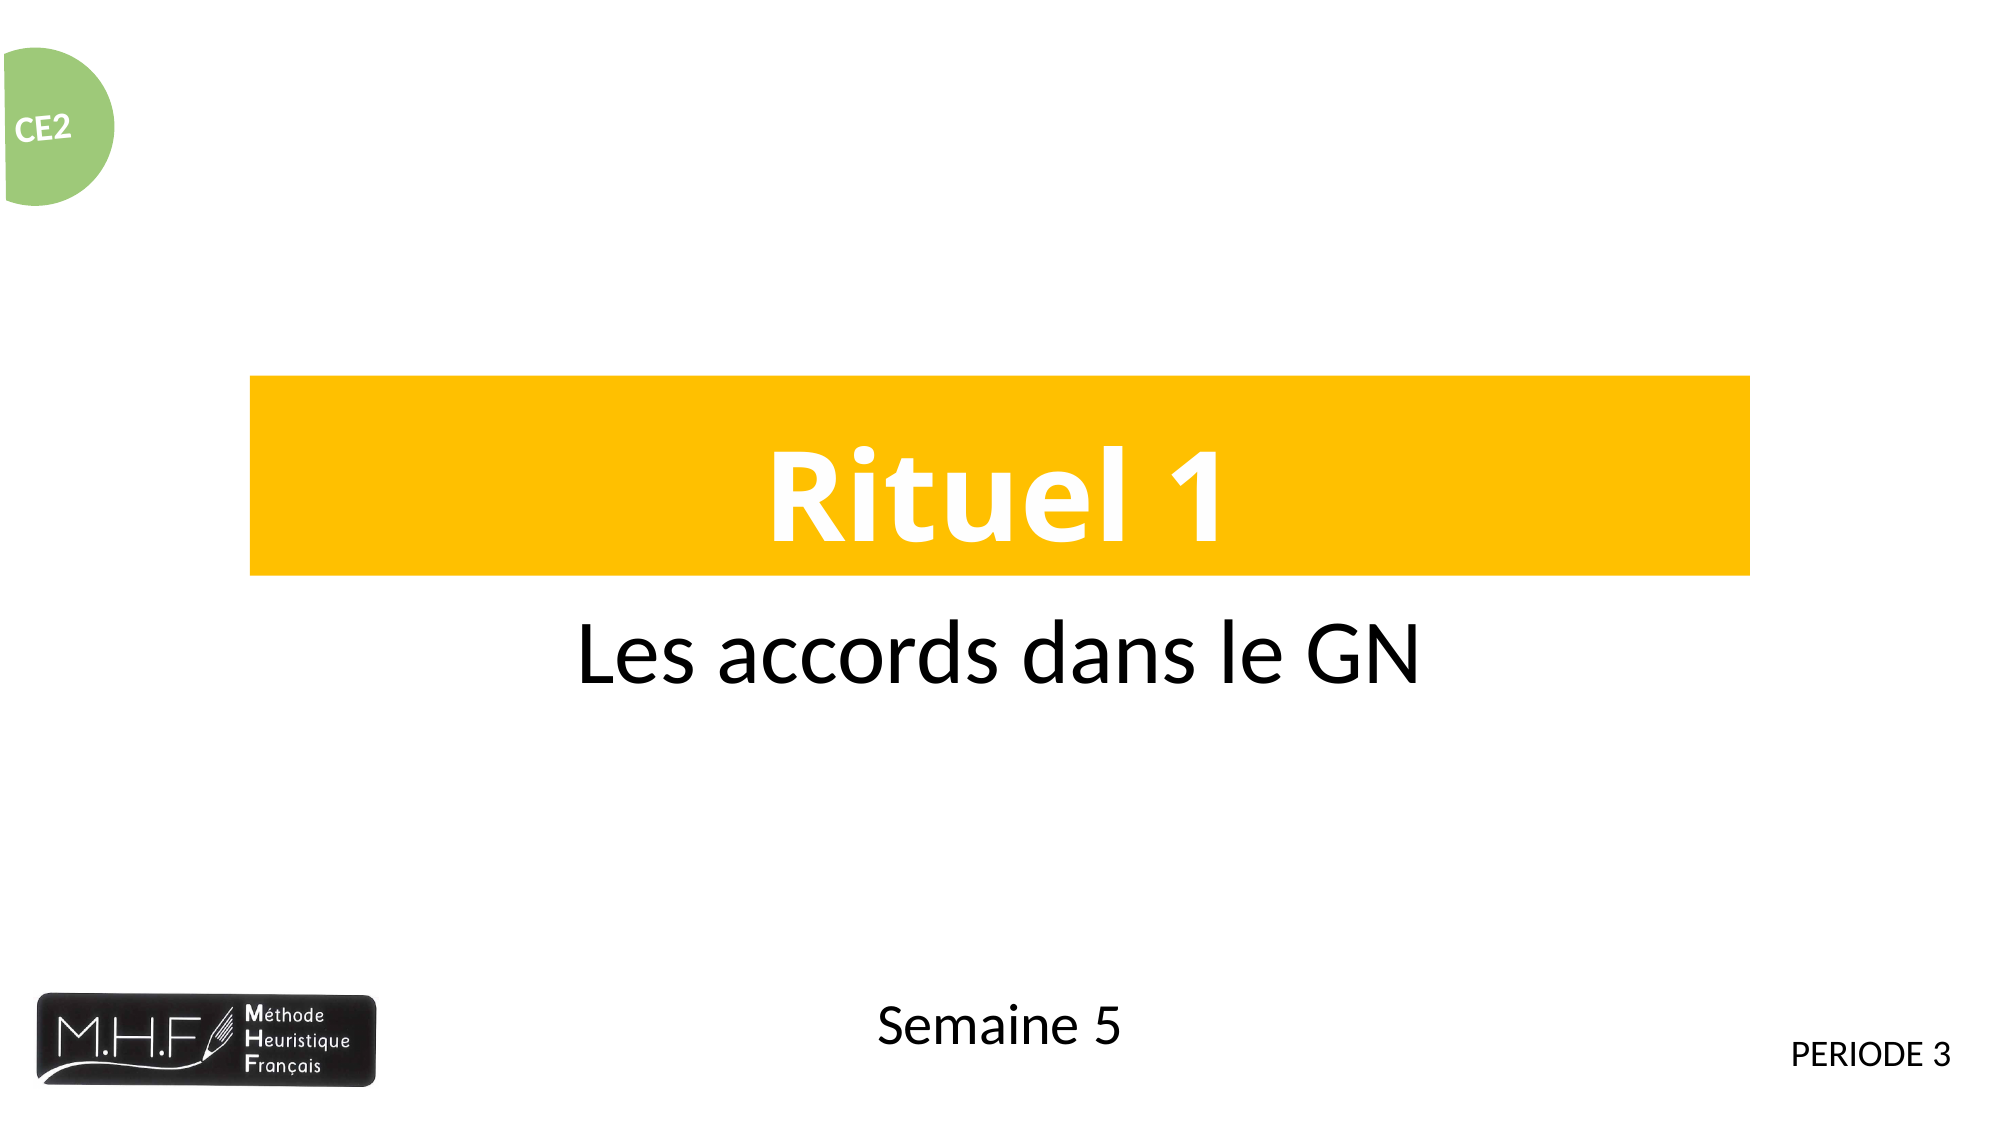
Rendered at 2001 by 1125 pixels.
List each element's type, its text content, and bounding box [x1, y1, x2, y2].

text_box PERIODE 3 [1750, 1021, 1967, 1082]
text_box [0, 34, 112, 222]
title Rituel 1 [249, 375, 1750, 576]
picture [33, 990, 379, 1089]
text_box Semaine 5 [249, 987, 1750, 1118]
subtitle Les accords dans le GN [249, 597, 1750, 869]
